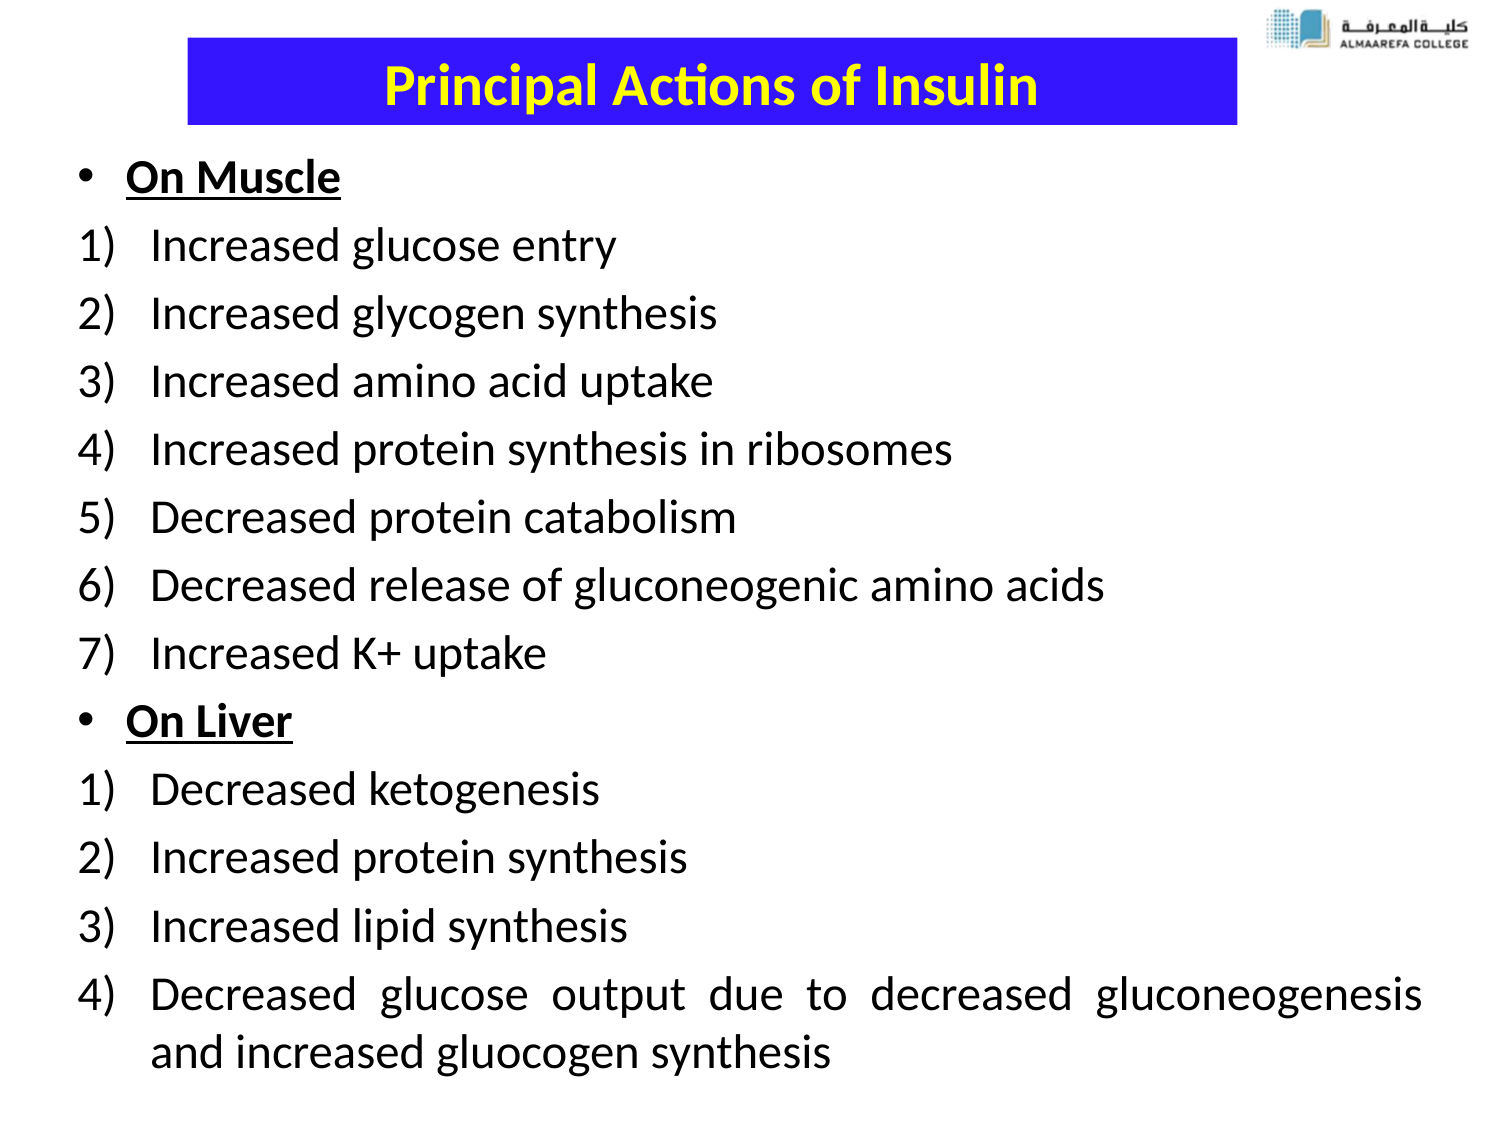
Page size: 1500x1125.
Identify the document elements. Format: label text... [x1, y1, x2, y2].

picture [1262, 0, 1473, 65]
title Principal Actions of Insulin [187, 37, 1238, 125]
list On Muscle Increased glucose entry Increased glycogen synthesis Increased amino acid uptake Increased protein synthesis in ribosomes Decreased protein catabolism Decreased release of gluconeogenic amino acids Increased K+ uptake On Liver Decreased ketogenesis Increased protein synthesis Increased lipid synthesis Decreased glucose output due to decreased gluconeogenesis and increased gluocogen synthesis [62, 137, 1438, 1100]
